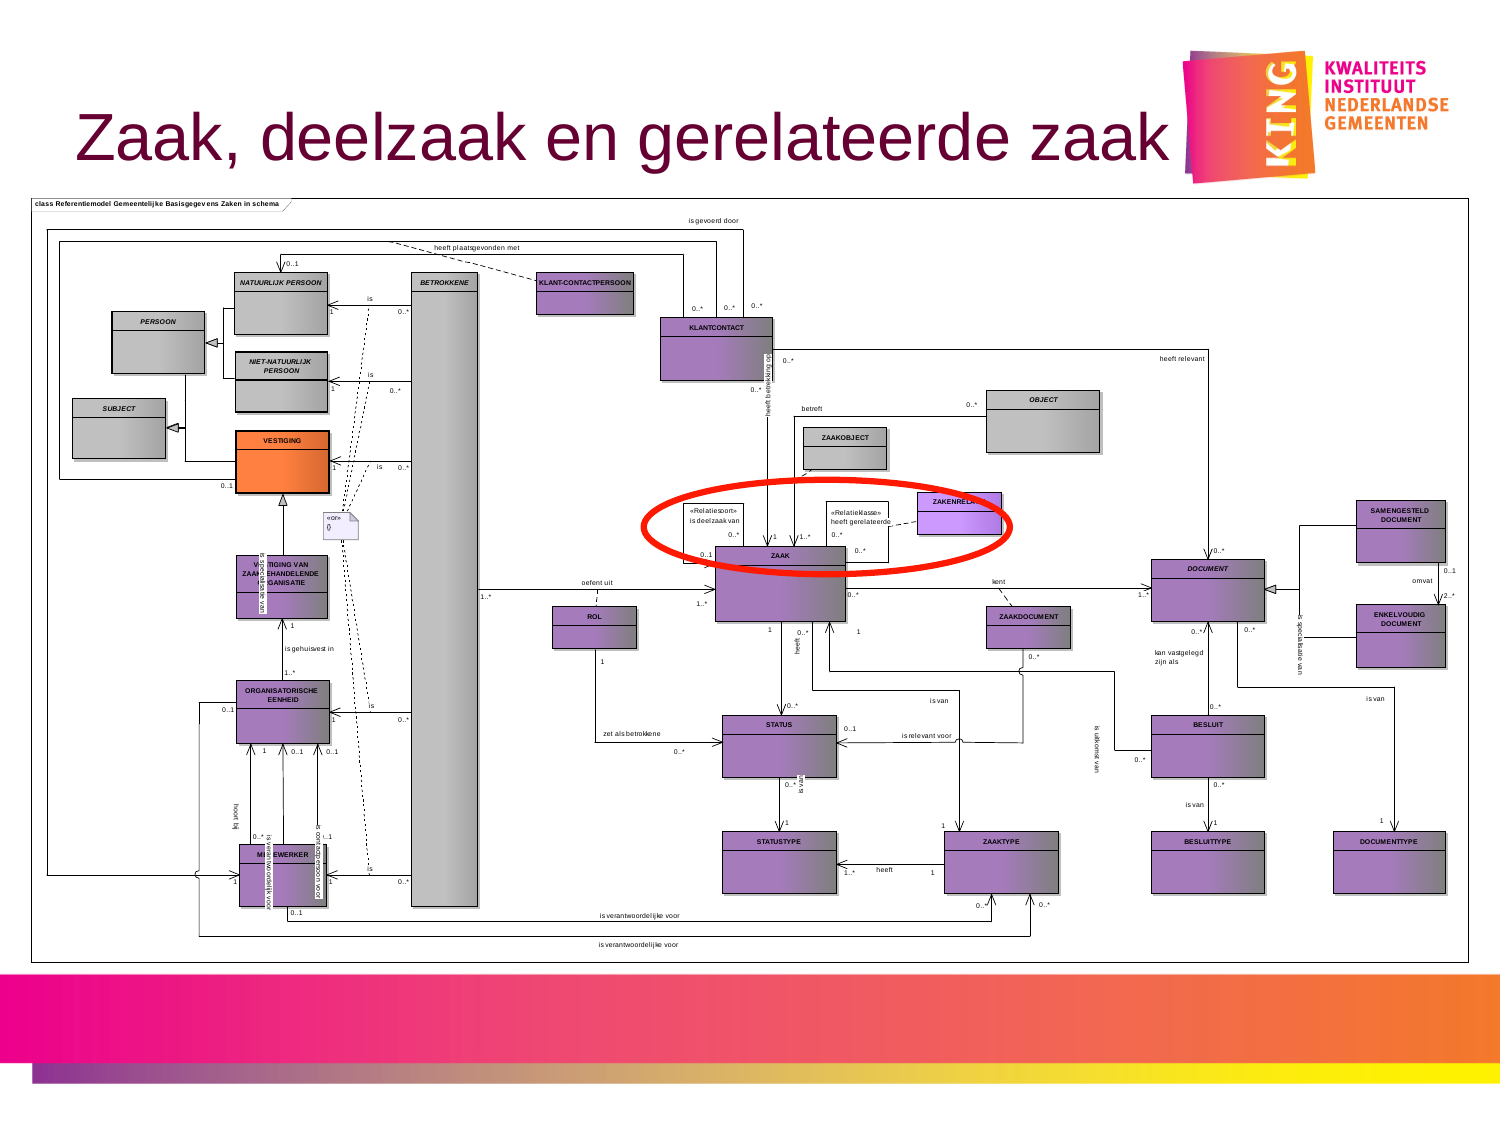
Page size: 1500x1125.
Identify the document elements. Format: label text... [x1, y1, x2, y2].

picture [0, 0, 1500, 1125]
title Zaak, deelzaak en gerelateerde zaak [74, 44, 1425, 194]
